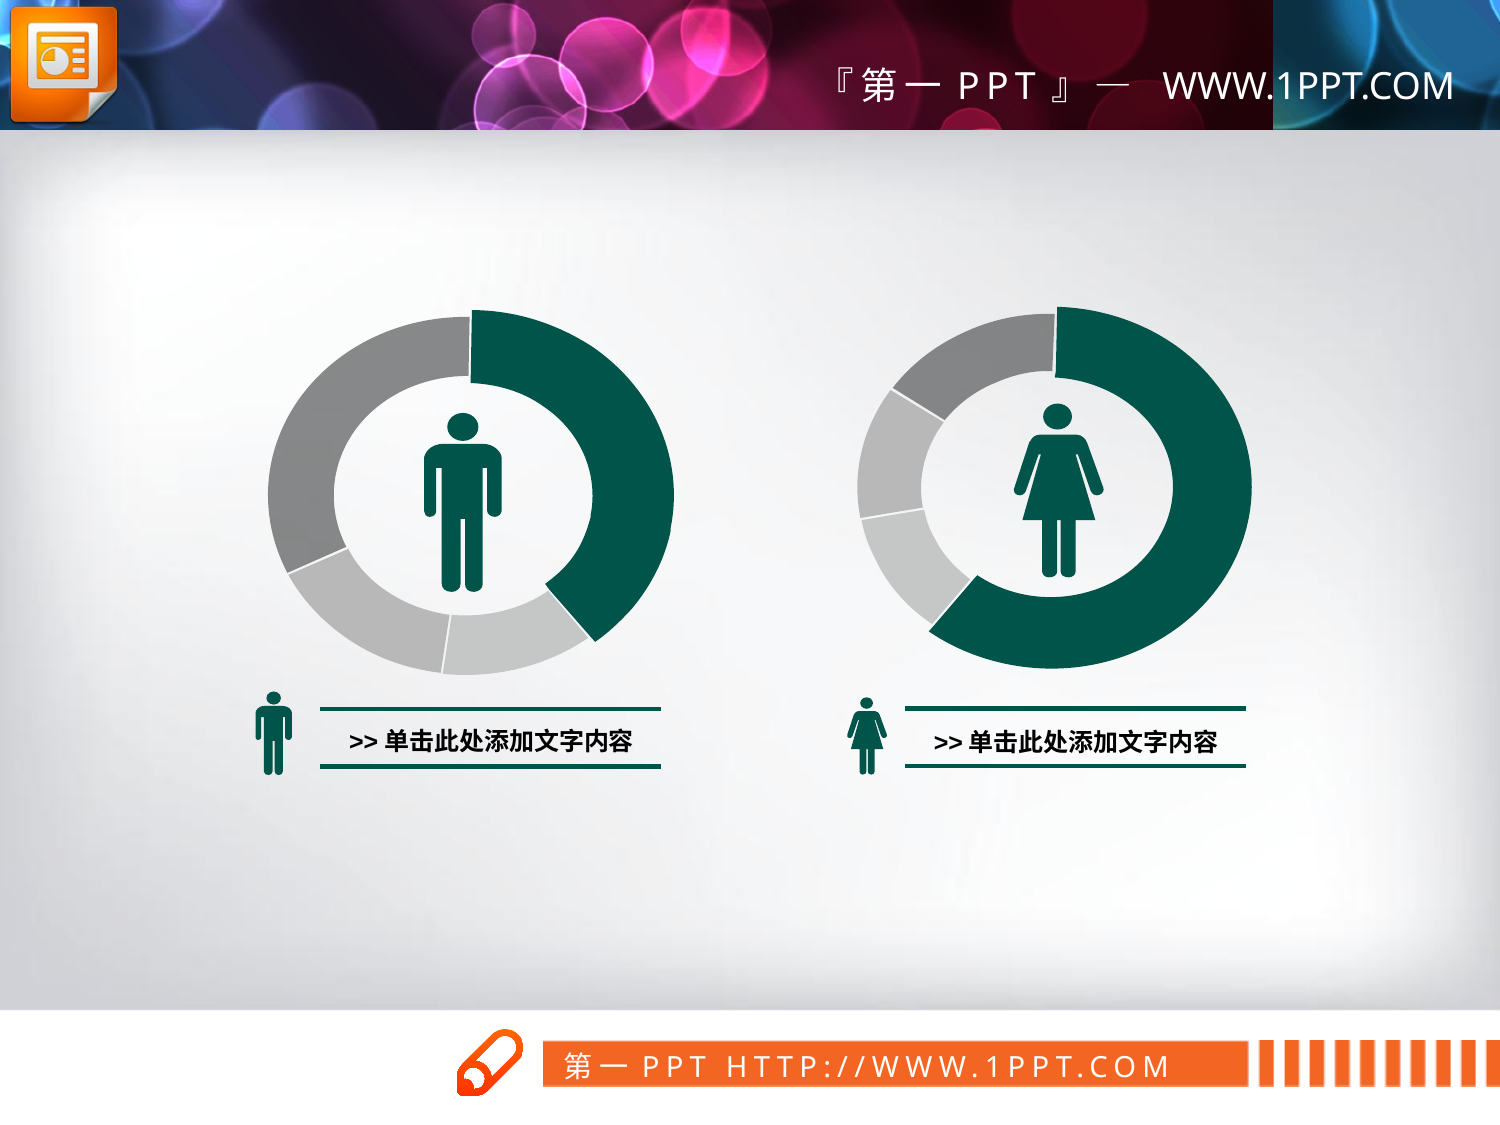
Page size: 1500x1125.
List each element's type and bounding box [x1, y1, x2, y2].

picture [543, 1040, 1500, 1087]
text_box [850, 306, 1261, 682]
text_box [255, 691, 292, 776]
picture [0, 0, 1500, 1012]
text_box [904, 707, 1247, 767]
text_box [269, 310, 673, 675]
text_box [846, 697, 888, 775]
text_box [319, 708, 662, 767]
